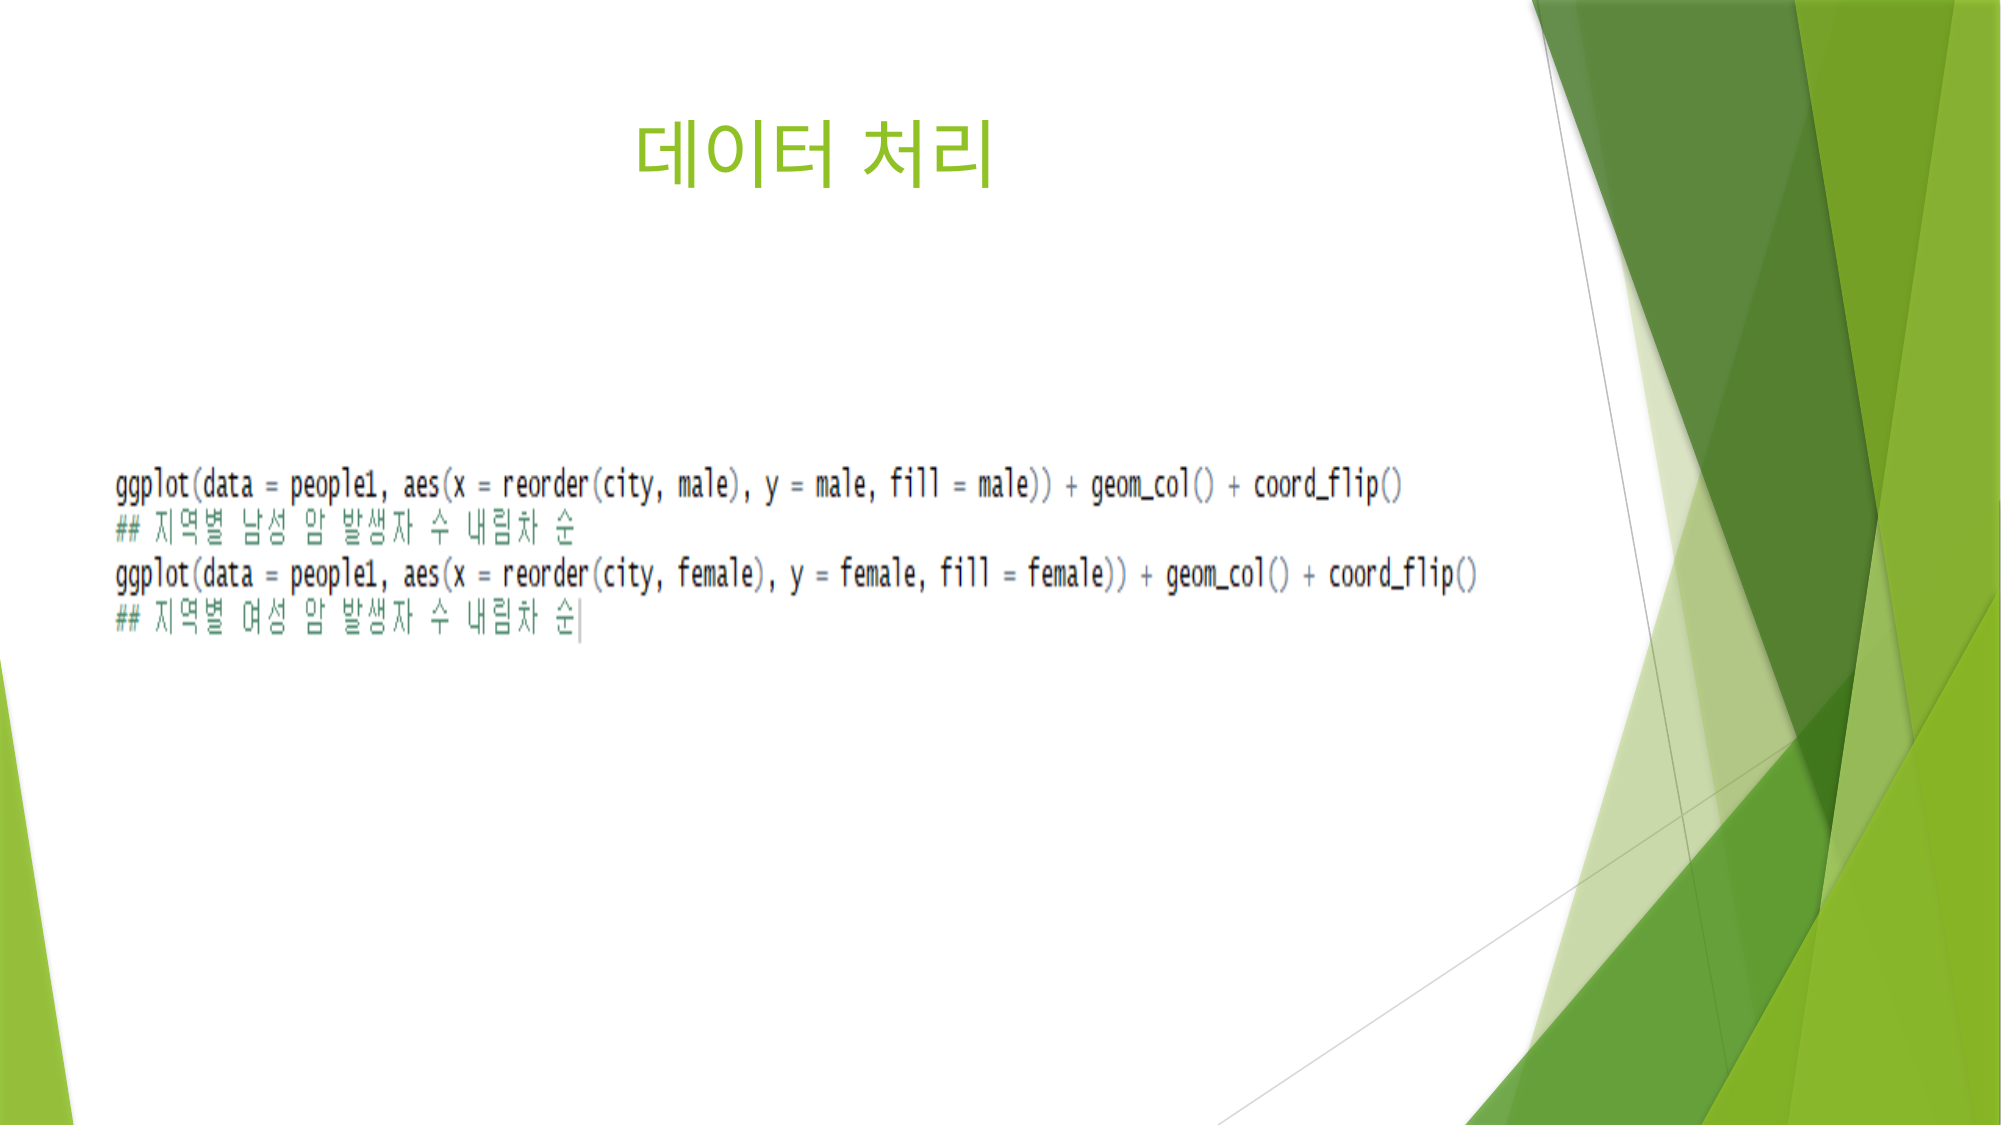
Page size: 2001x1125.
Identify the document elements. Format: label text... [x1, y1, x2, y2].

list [110, 456, 1490, 668]
title 데이터 처리 [111, 99, 1522, 317]
